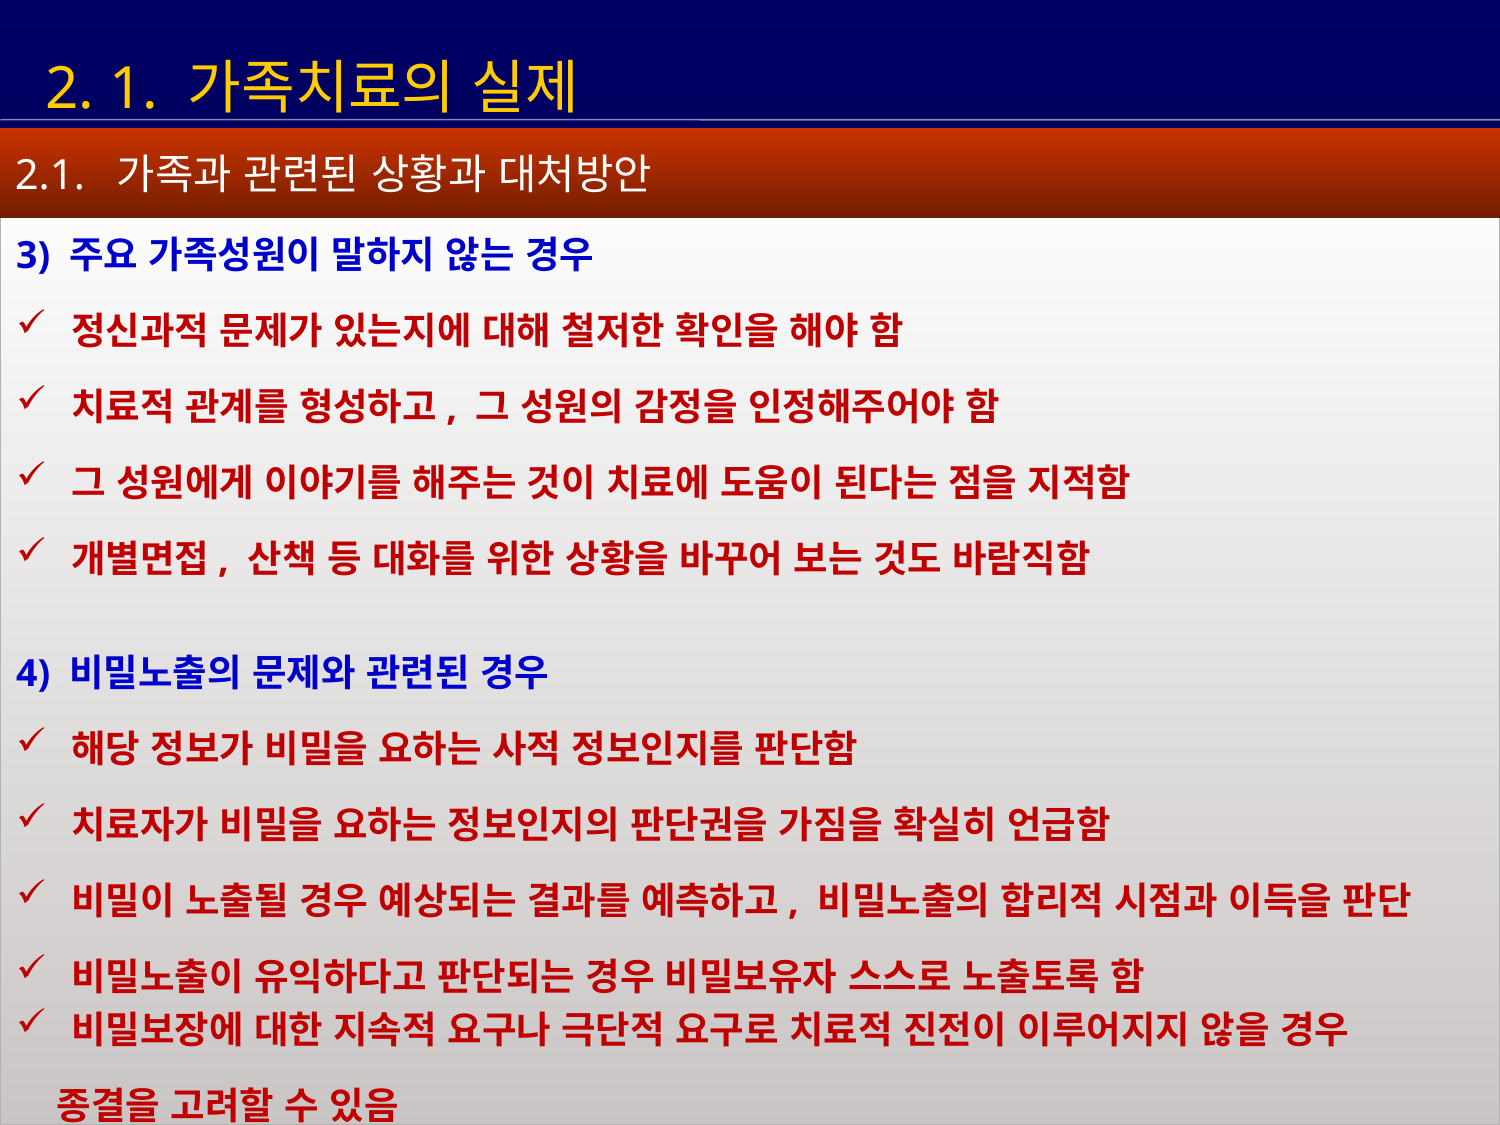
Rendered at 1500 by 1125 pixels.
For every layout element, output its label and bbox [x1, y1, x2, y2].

text_box [0, 42, 1500, 1125]
